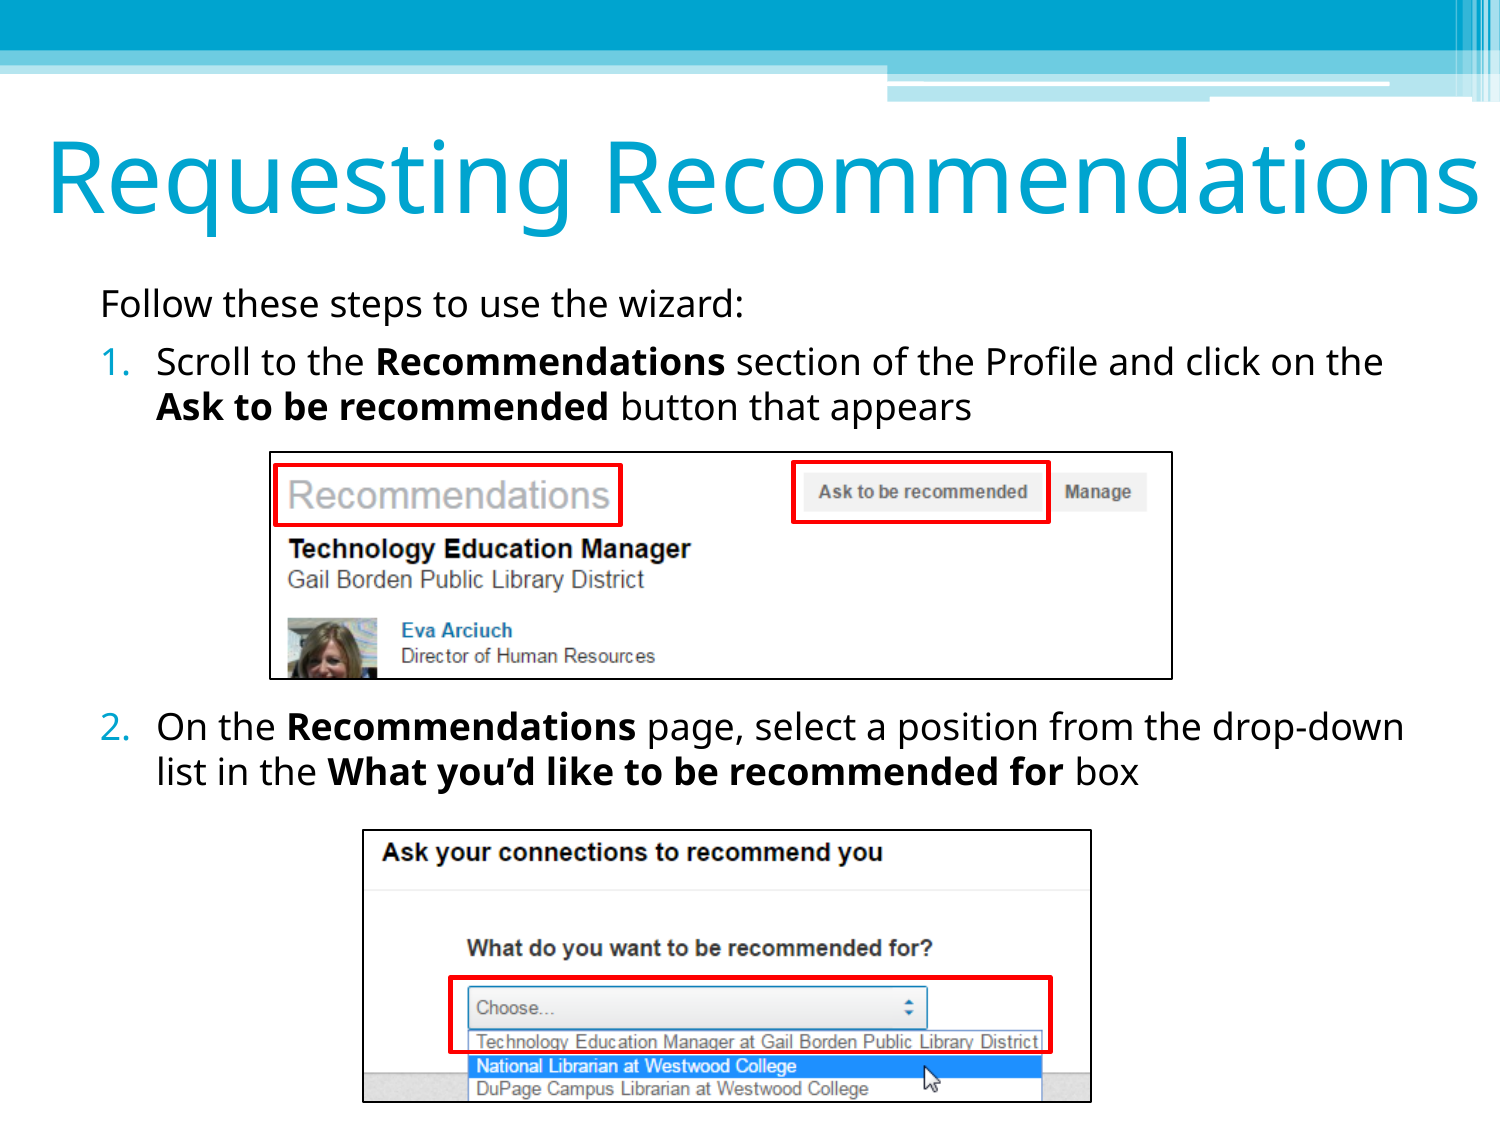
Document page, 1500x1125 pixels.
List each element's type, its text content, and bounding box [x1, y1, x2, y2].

list Follow these steps to use the wizard: Scroll to the Recommendations section of the Profile and click on the Ask to be recommended button that appears On the Recommendations page, select a position from the drop-down list in the What you’d like to be recommended for box [75, 273, 1441, 818]
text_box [270, 452, 1171, 1101]
title Requesting Recommendations [29, 85, 1500, 261]
